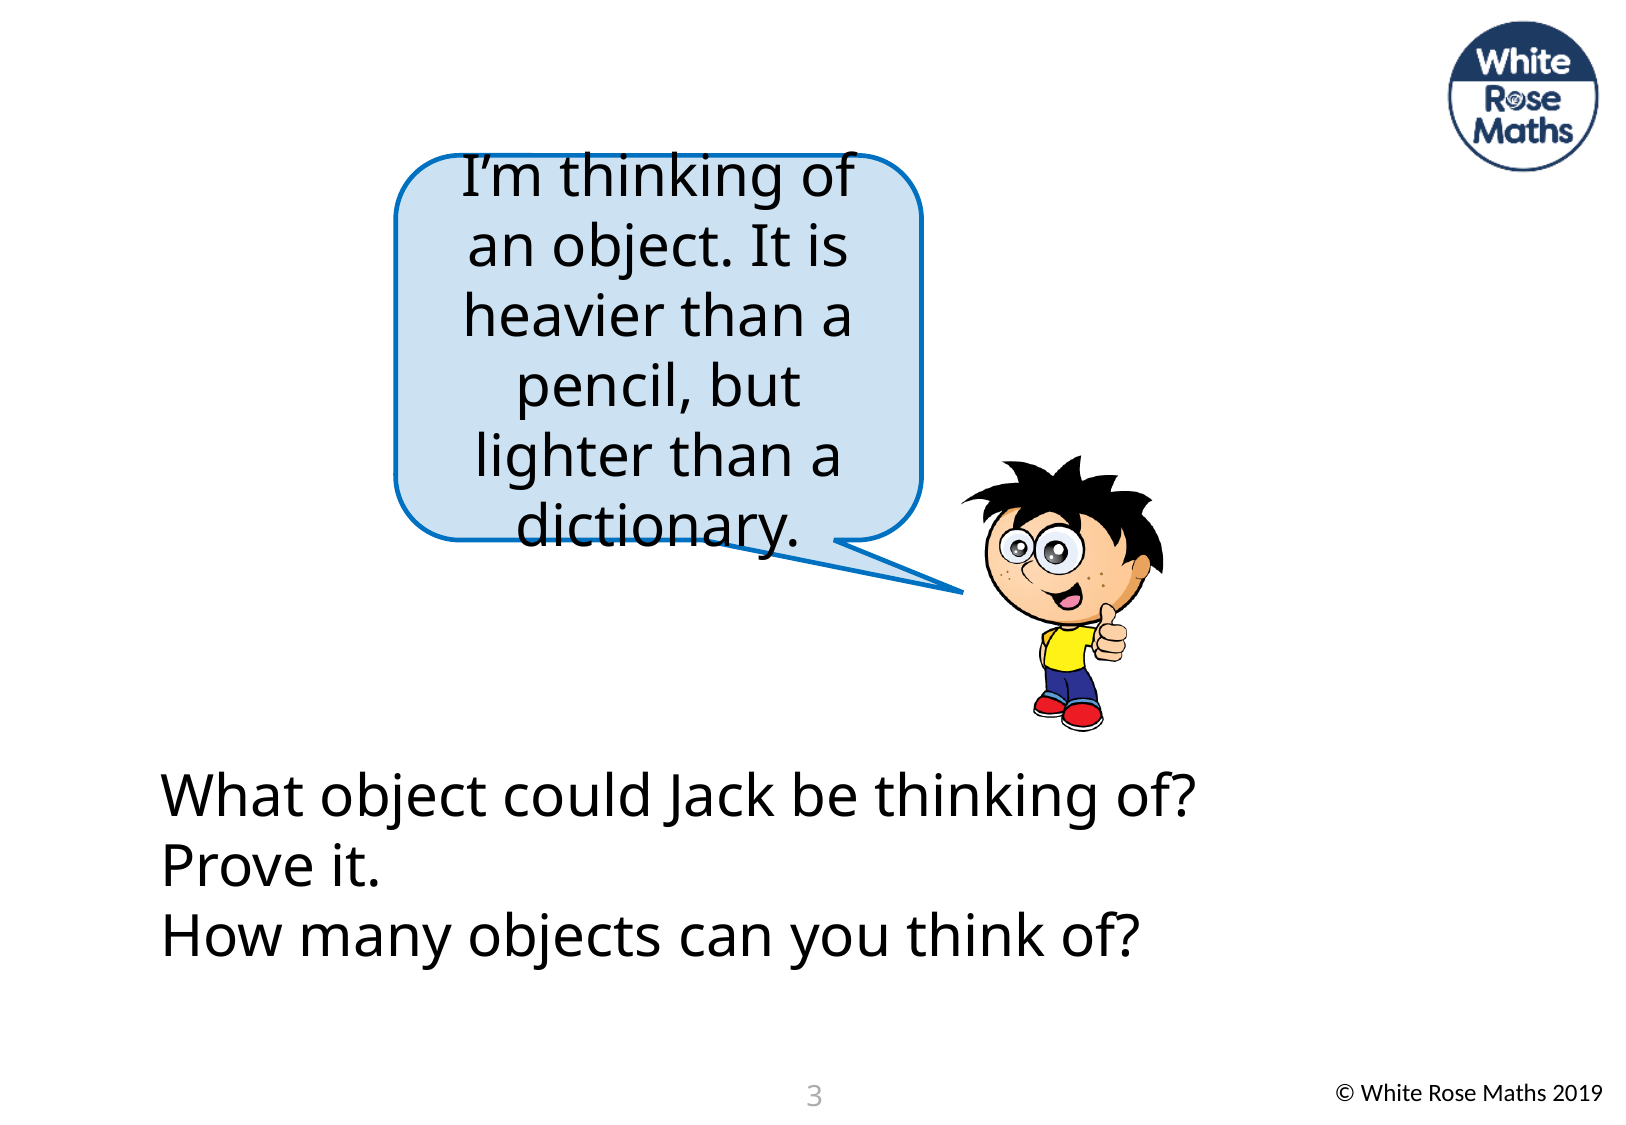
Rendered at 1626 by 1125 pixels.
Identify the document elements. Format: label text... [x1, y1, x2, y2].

text_box What object could Jack be thinking of? Prove it. How many objects can you think of? [145, 120, 1468, 976]
text_box I’m thinking of an object. It is heavier than a pencil, but lighter than a dictionary. [394, 154, 923, 572]
picture [1444, 17, 1602, 175]
slide_number 3 [776, 1069, 854, 1125]
picture [853, 393, 1254, 793]
